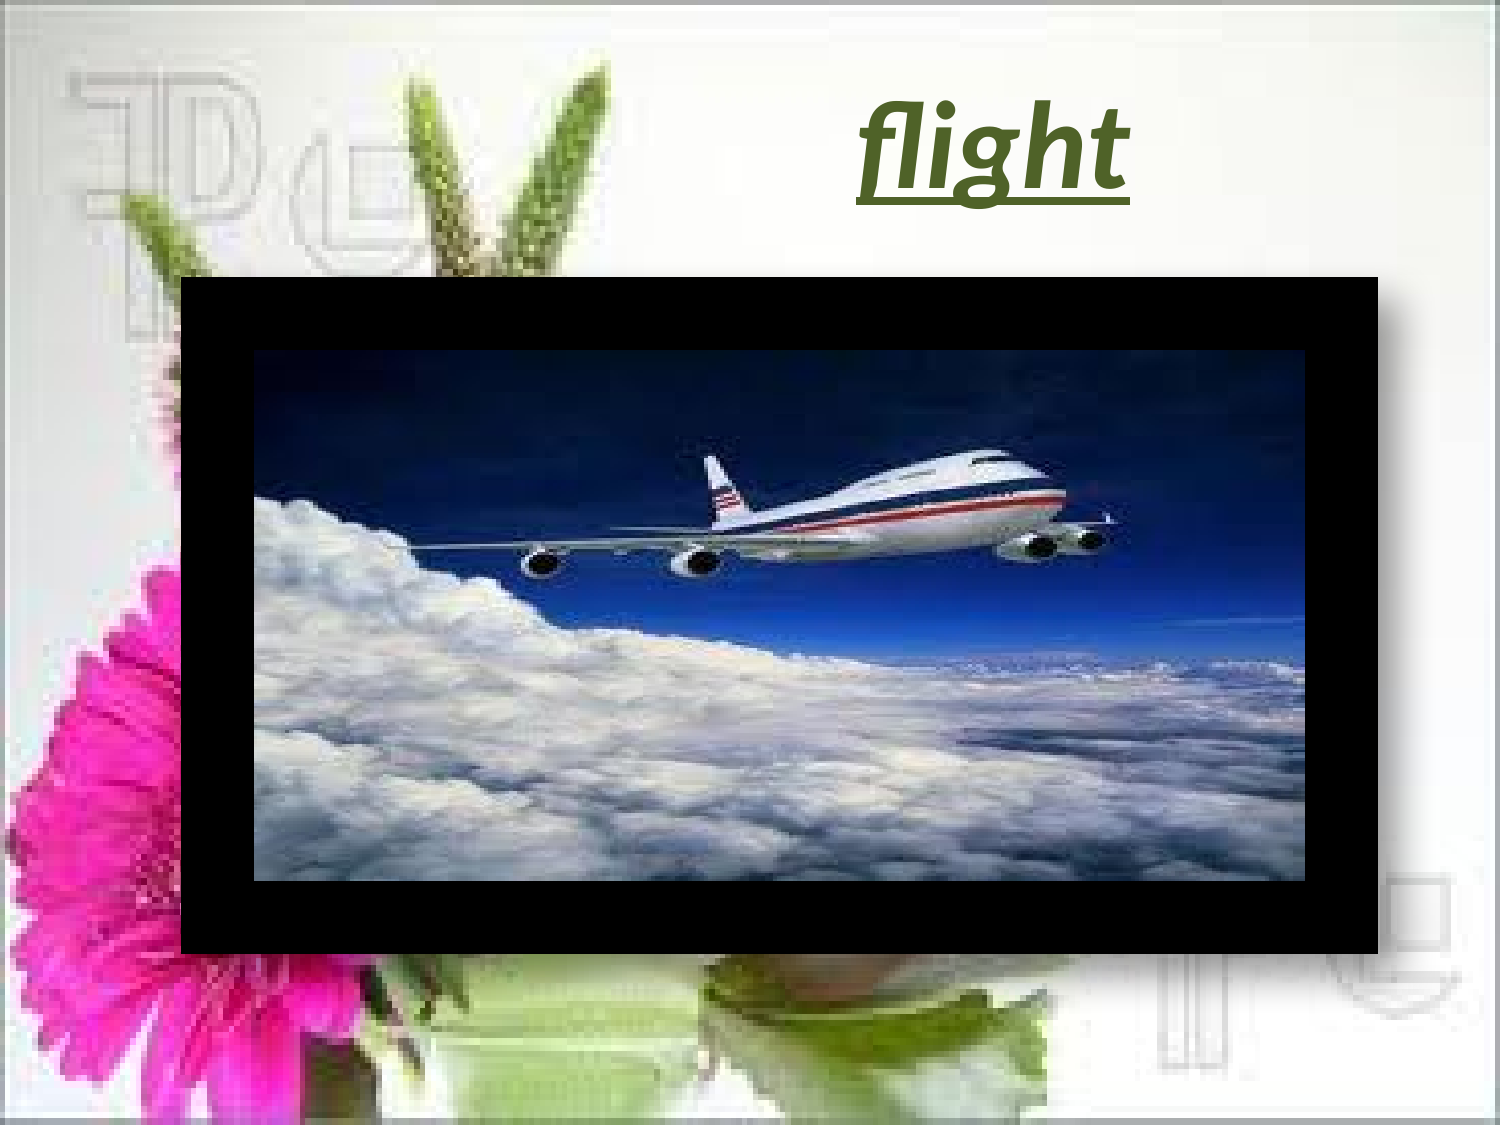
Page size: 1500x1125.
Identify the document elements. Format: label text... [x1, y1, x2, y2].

picture [0, 0, 1500, 1125]
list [253, 349, 1306, 882]
title flight [561, 45, 1425, 233]
